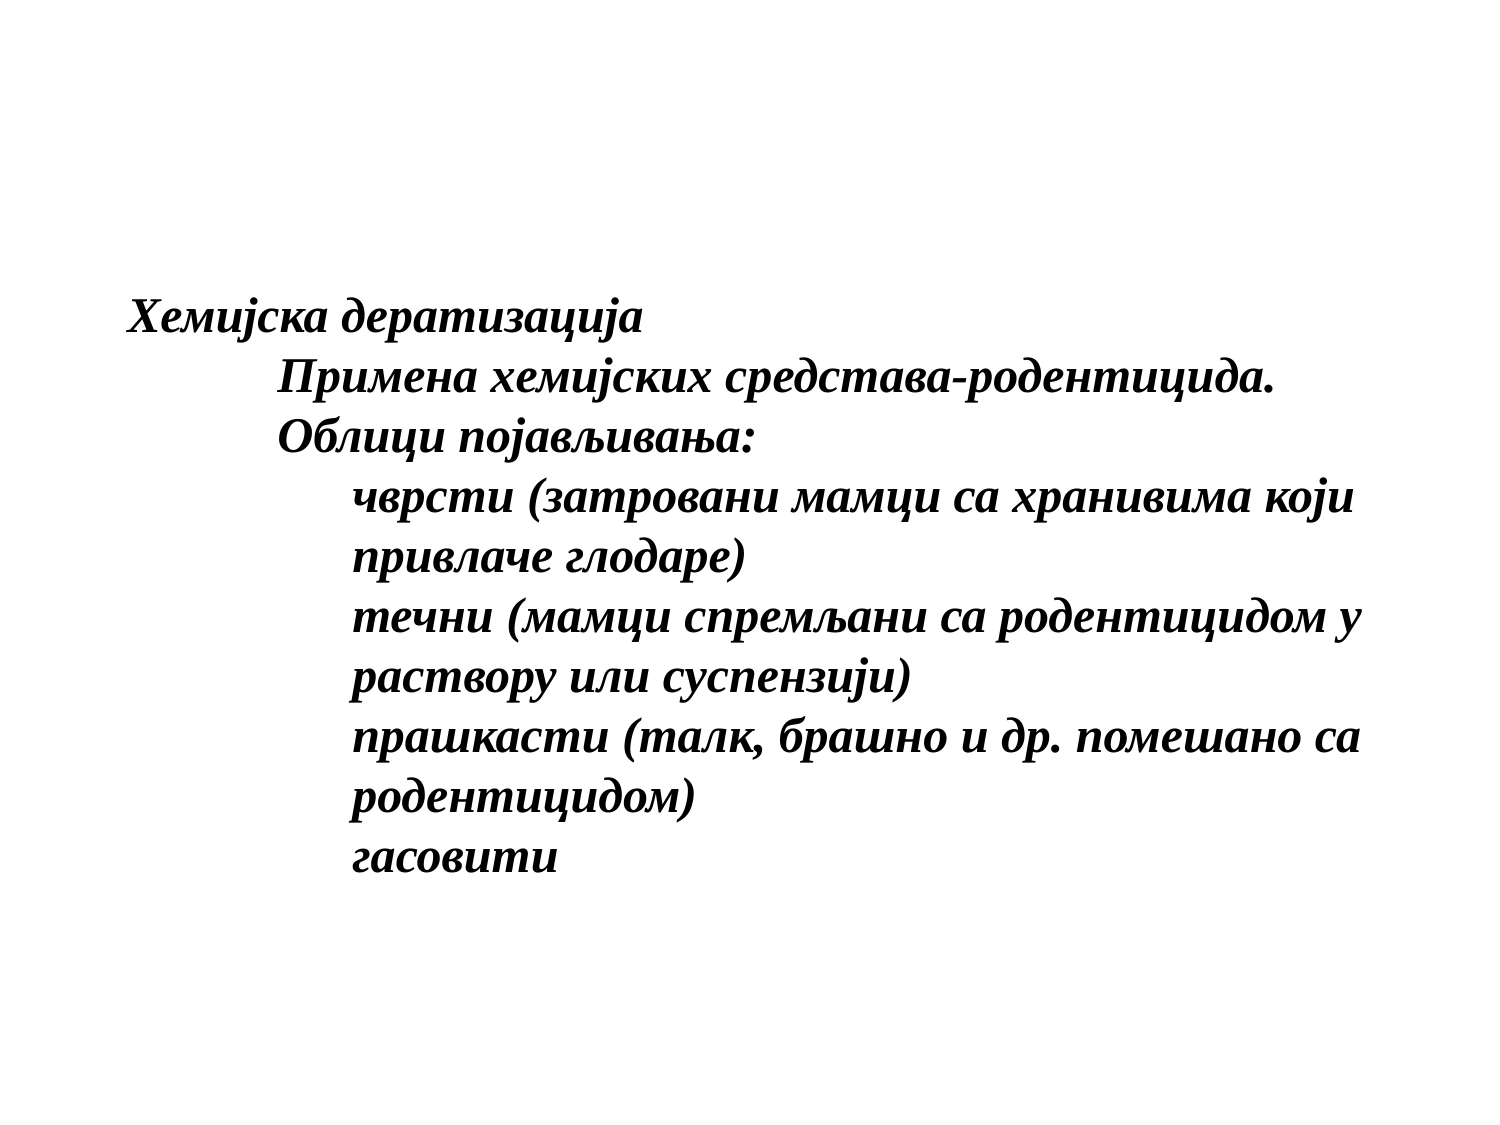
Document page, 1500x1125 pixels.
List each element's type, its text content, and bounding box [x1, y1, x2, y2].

text_box Хемијска дератизација Примена хемијских средстава-родентицида. Облици појављивања: чврсти (затровани мамци са хранивима који привлаче глодаре) течни (мамци спремљани са родентицидом у раствору или суспензији) прашкасти (талк, брашно и др. помешано са родентицидом) гасовити [112, 274, 1438, 950]
